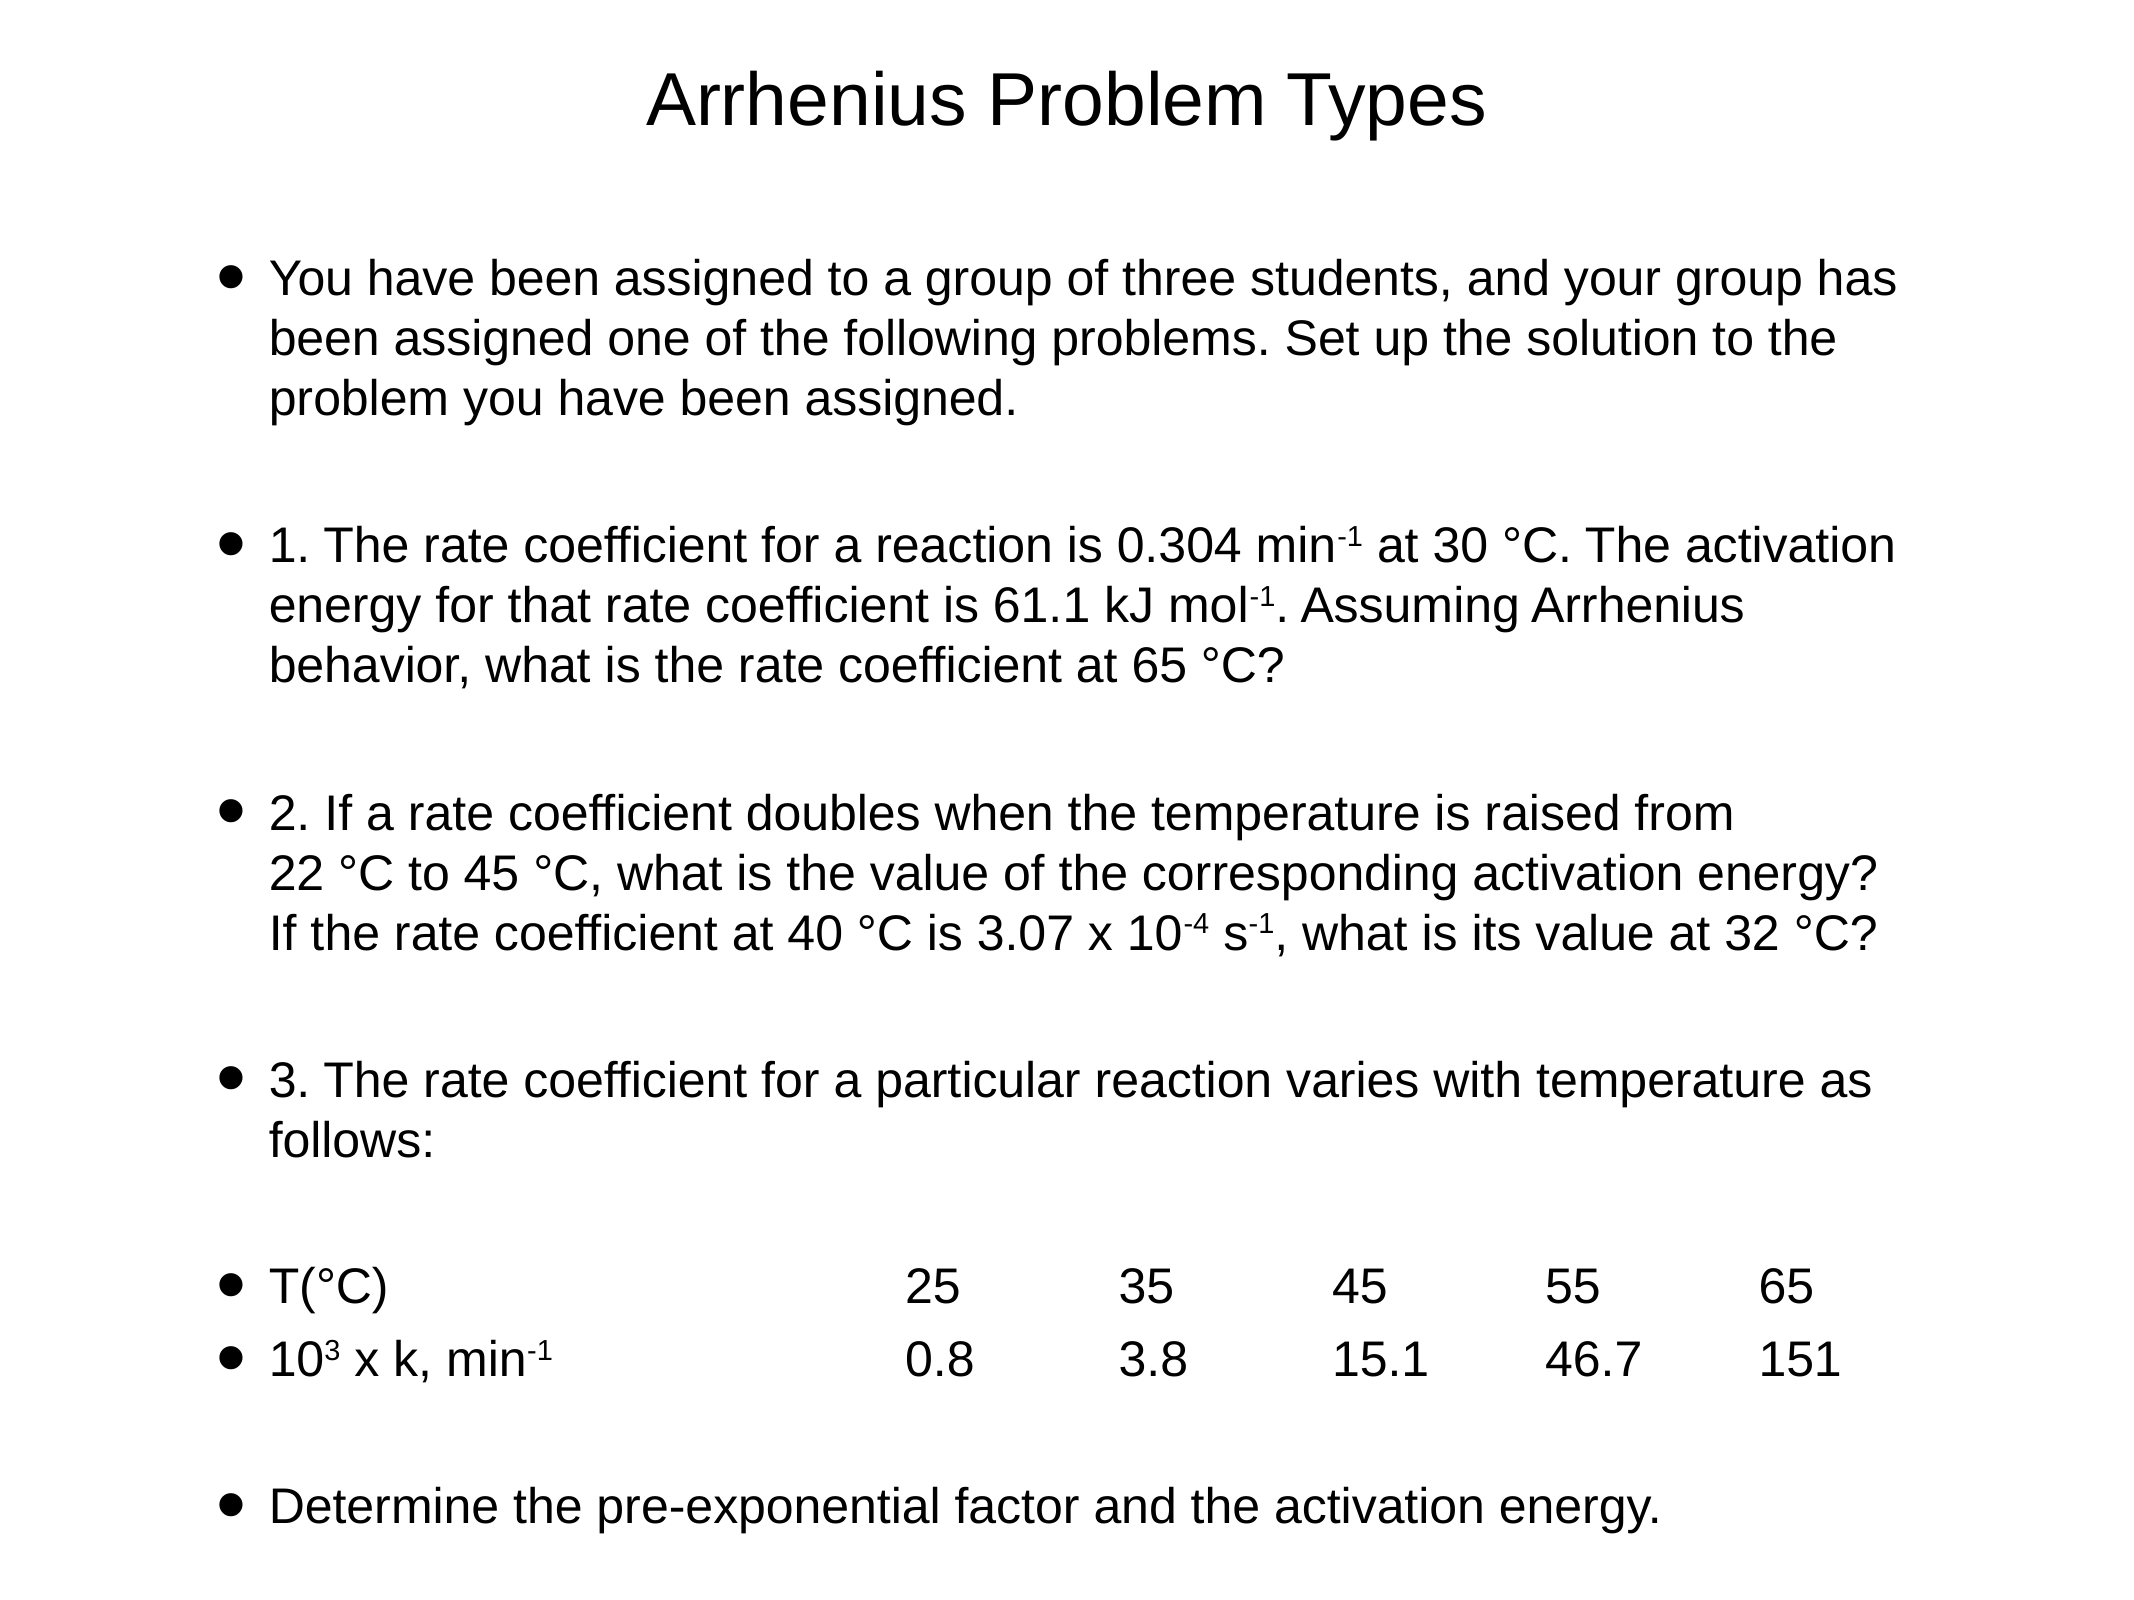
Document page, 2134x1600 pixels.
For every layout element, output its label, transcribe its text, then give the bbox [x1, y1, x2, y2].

title Arrhenius Problem Types [208, 41, 1925, 237]
list You have been assigned to a group of three students, and your group has been assigned one of the following problems. Set up the solution to the problem you have been assigned. 1. The rate coefficient for a reaction is 0.304 min-1 at 30 °C. The activation energy for that rate coefficient is 61.1 kJ mol-1. Assuming Arrhenius behavior, what is the rate coefficient at 65 °C? 2. If a rate coefficient doubles when the temperature is raised from 22 °C to 45 °C, what is the value of the corresponding activation energy? If the rate coefficient at 40 °C is 3.07 x 10-4 s-1, what is its value at 32 °C? 3. The rate coefficient for a particular reaction varies with temperature as follows: T(°C) 25 35 45 55 65 103 x k, min-1 0.8 3.8 15.1 46.7 151 Determine the pre-exponential factor and the activation energy. [208, 237, 1925, 1463]
